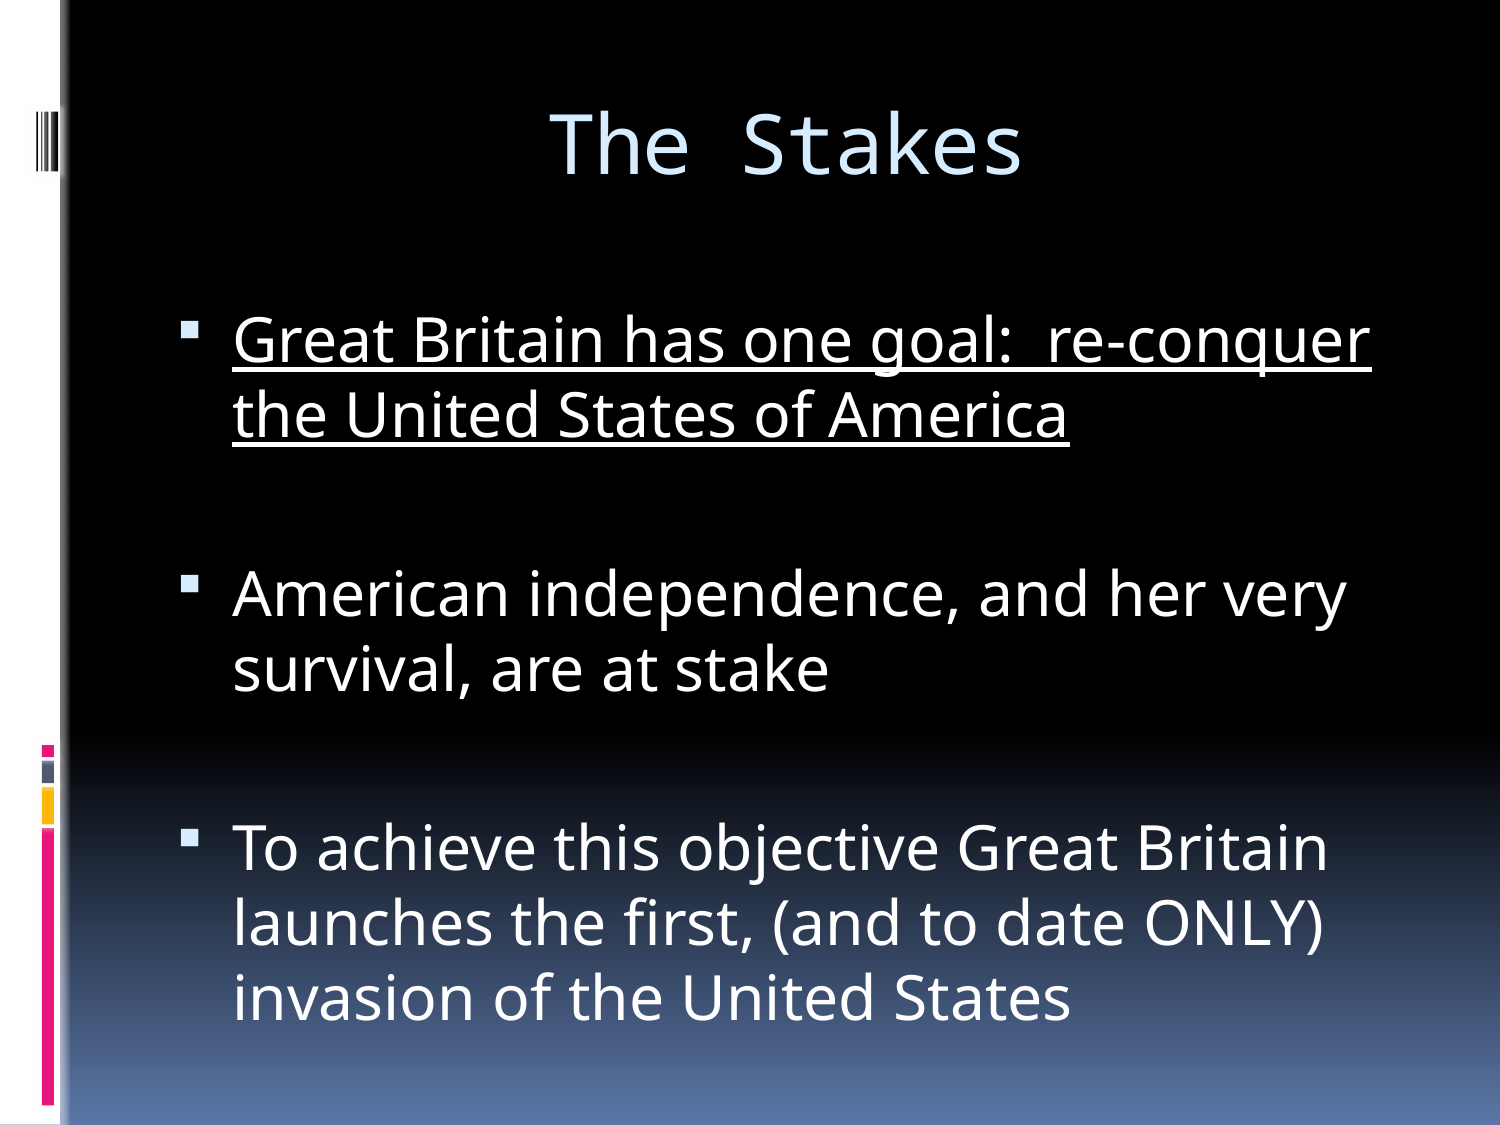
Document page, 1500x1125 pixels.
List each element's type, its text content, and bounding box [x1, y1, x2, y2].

title The Stakes [150, 83, 1425, 234]
list Great Britain has one goal: re-conquer the United States of America American independence, and her very survival, are at stake To achieve this objective Great Britain launches the first, (and to date ONLY) invasion of the United States [150, 292, 1425, 1043]
